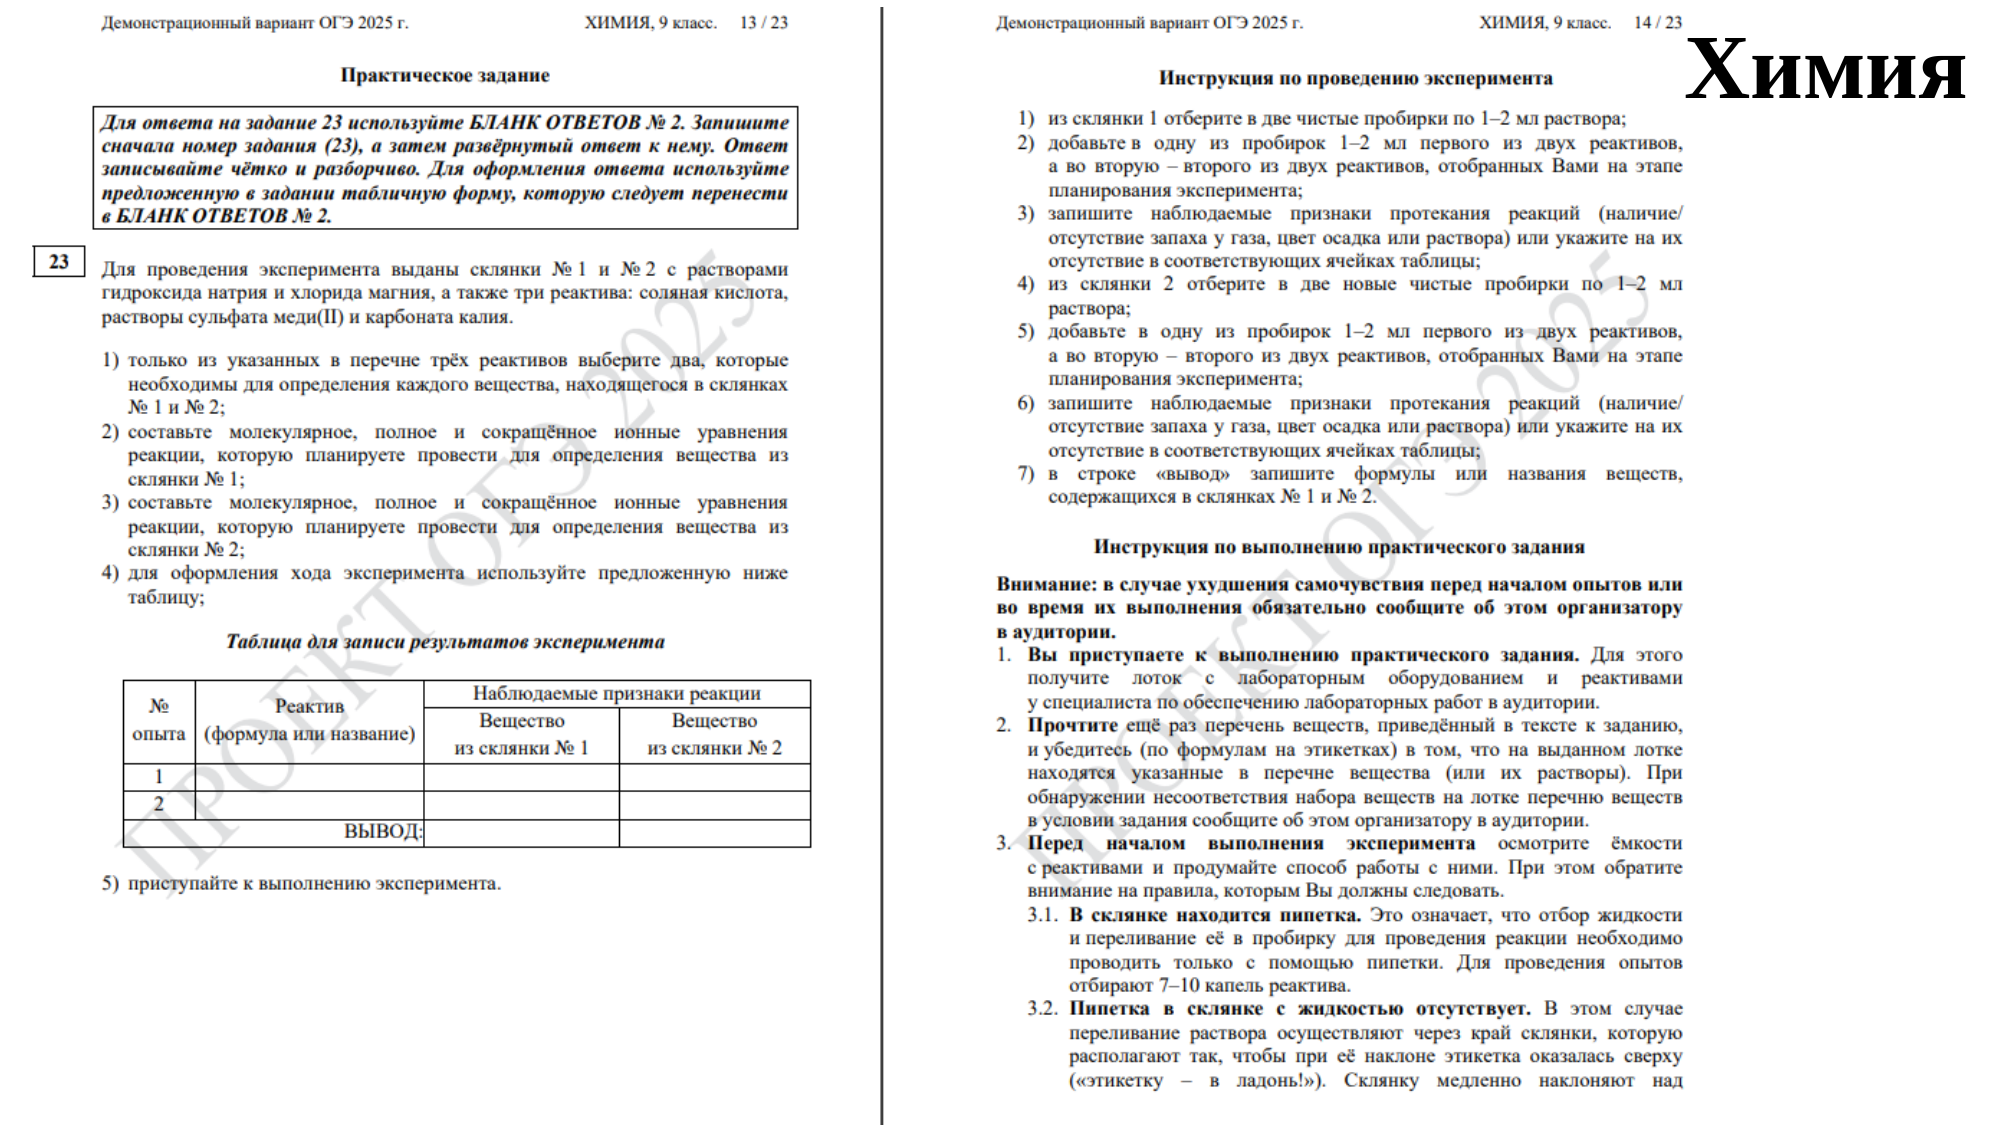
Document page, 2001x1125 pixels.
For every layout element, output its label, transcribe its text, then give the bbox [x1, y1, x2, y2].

picture [30, 7, 1736, 1125]
text_box Химия [1575, 0, 1984, 138]
